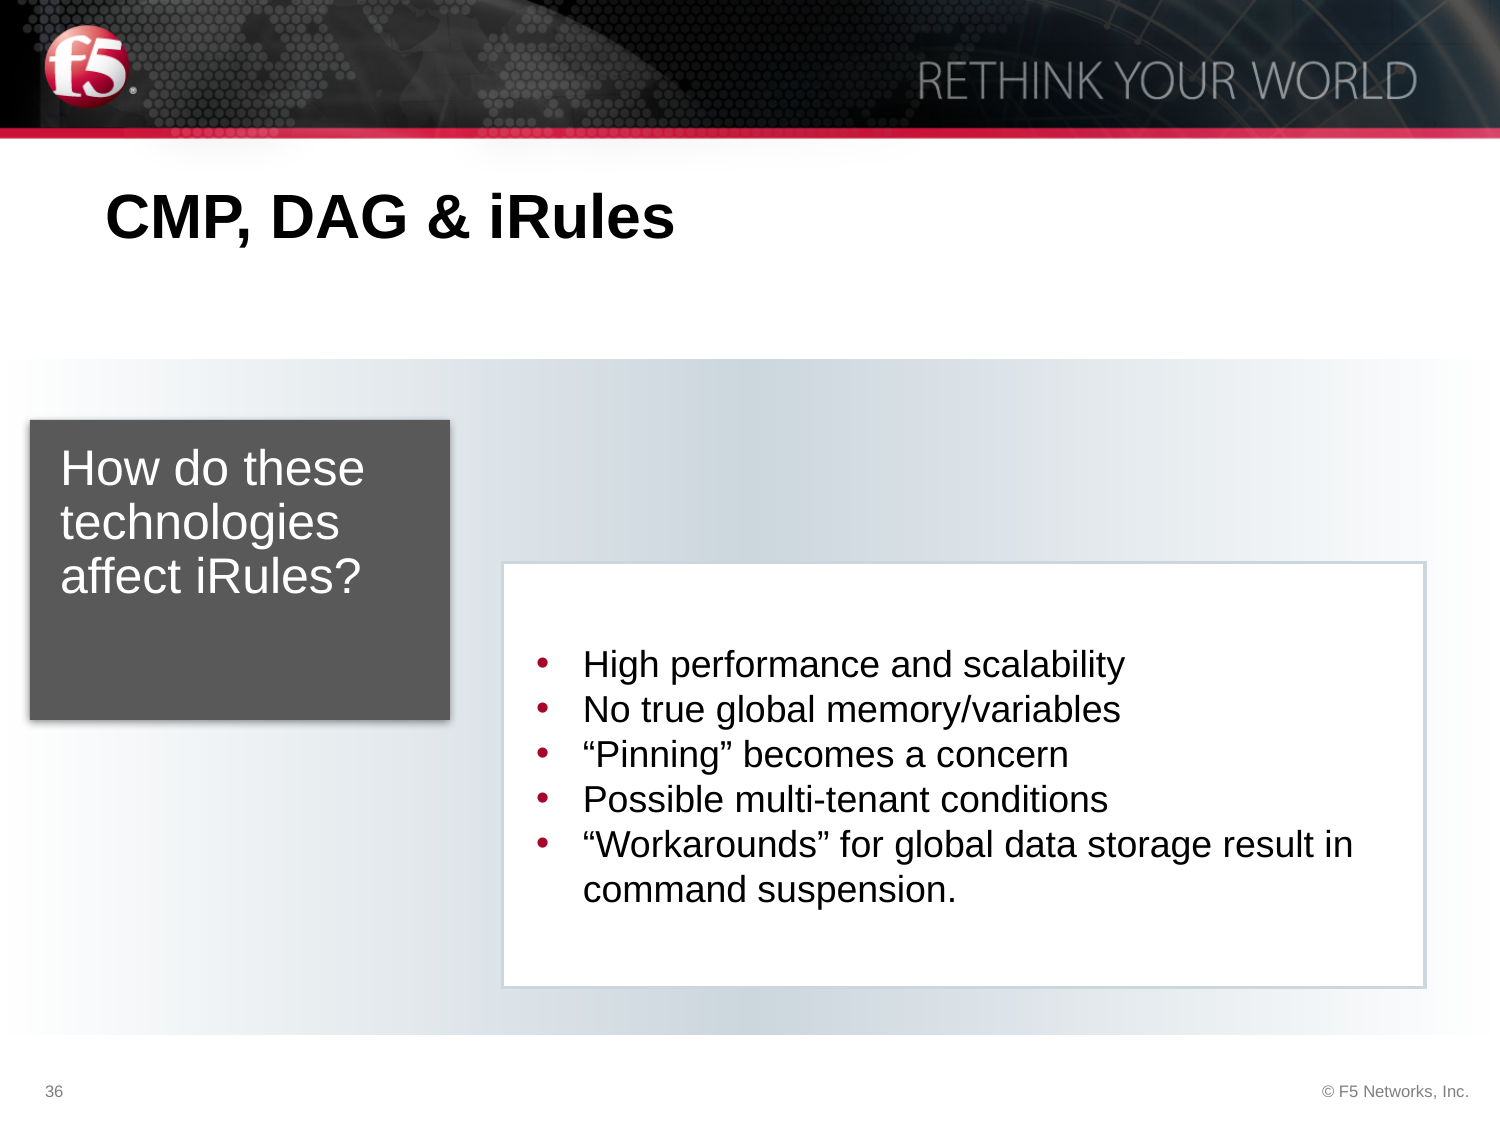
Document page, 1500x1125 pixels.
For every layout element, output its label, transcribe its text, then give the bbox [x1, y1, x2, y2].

text_box High performance and scalability No true global memory/variables “Pinning” becomes a concern Possible multi-tenant conditions “Workarounds” for global data storage result in command suspension. [501, 561, 1427, 989]
picture [0, 0, 1500, 358]
text_box [0, 358, 1500, 1036]
picture [0, 1036, 1500, 1125]
text_box How do these technologies affect iRules? [29, 419, 451, 721]
title CMP, DAG & iRules [104, 179, 1396, 331]
